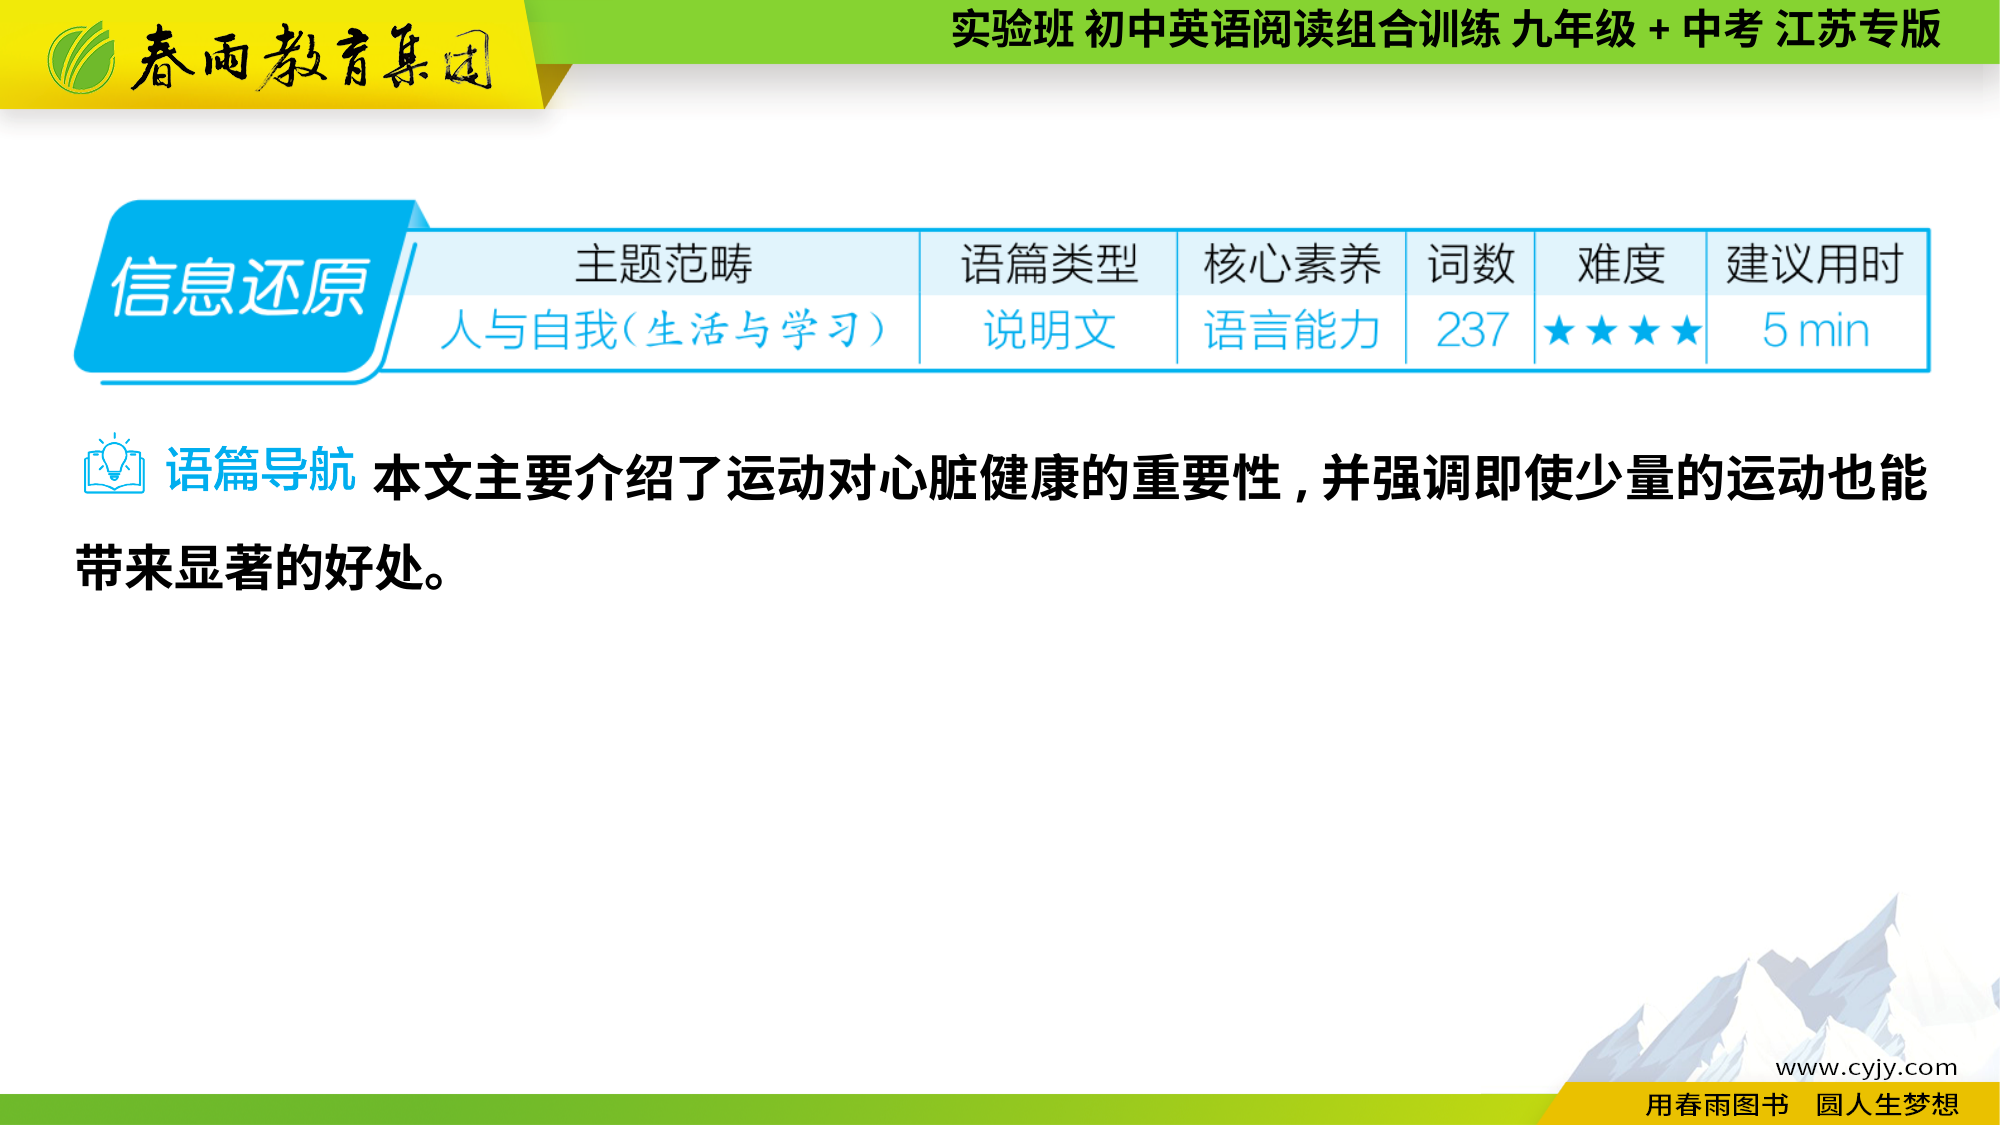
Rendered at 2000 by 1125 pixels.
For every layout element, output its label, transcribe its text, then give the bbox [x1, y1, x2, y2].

list 本文主要介绍了运动对心脏健康的重要性,并强调即使少量的运动也能带来显著的好处。 [59, 409, 1944, 595]
picture [0, 0, 2000, 1125]
